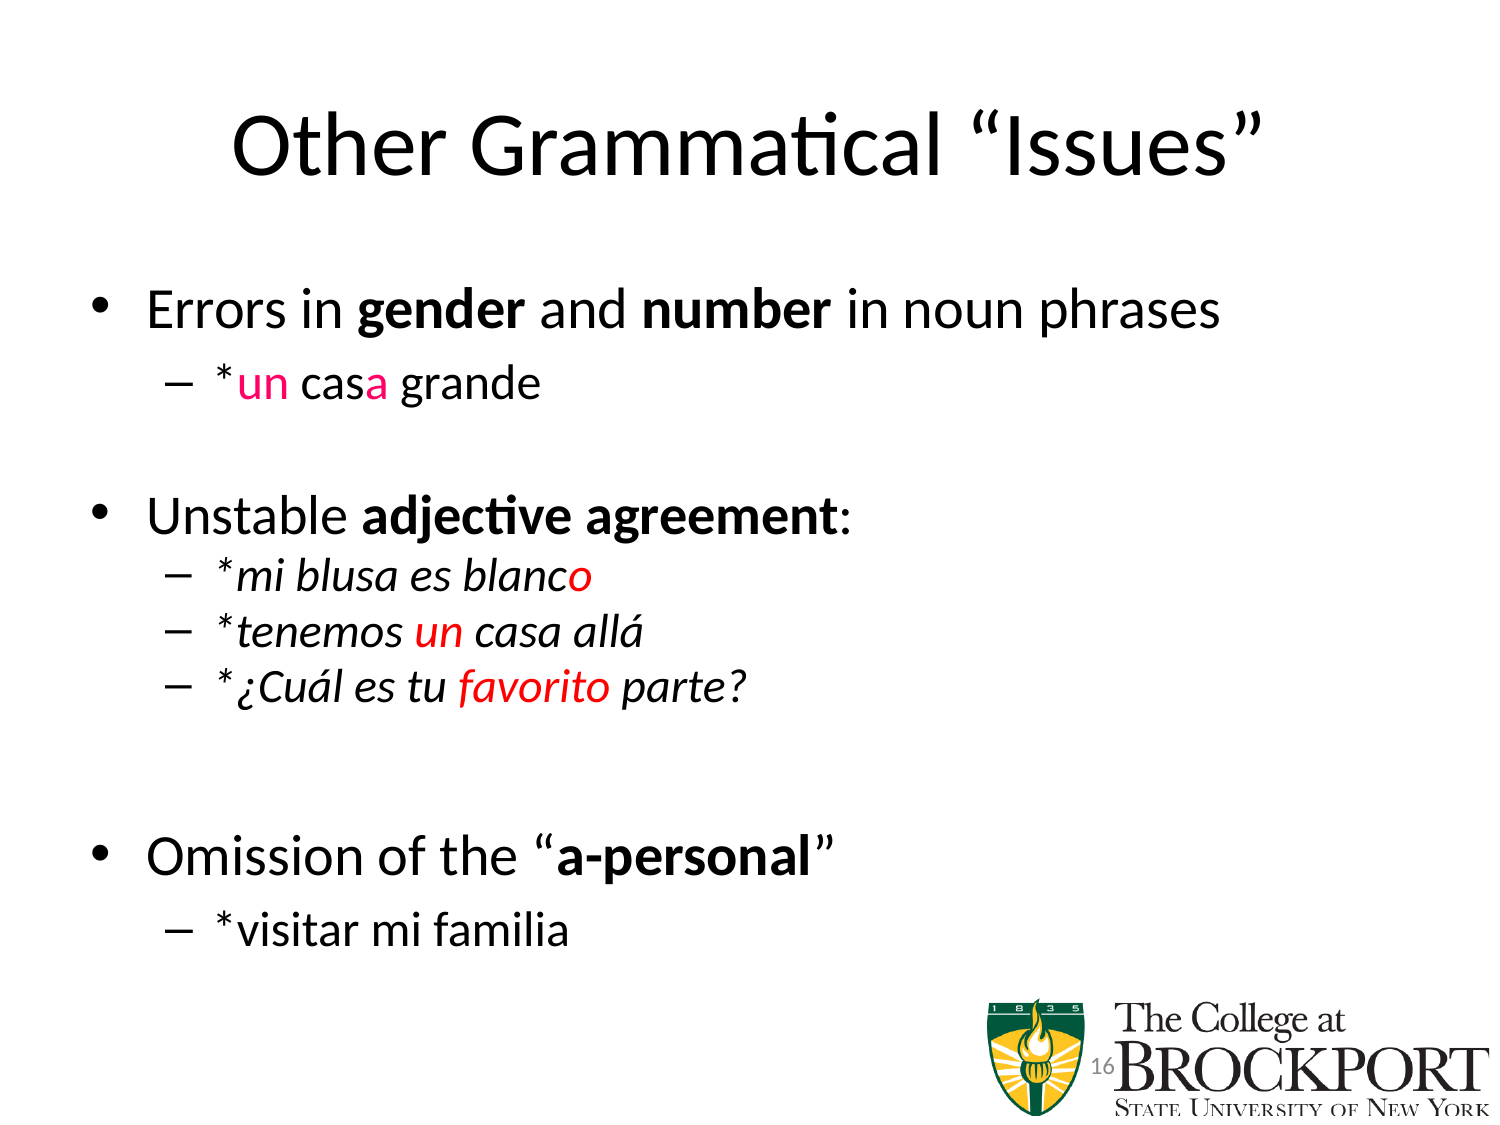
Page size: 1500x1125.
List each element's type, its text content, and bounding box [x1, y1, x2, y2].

list Errors in gender and number in noun phrases *un casa grande Unstable adjective agreement: *mi blusa es blanco *tenemos un casa allá *¿Cuál es tu favorito parte? Omission of the “a-personal” *visitar mi familia [75, 262, 1425, 1005]
title Other Grammatical “Issues” [75, 45, 1425, 233]
slide_number 16 [1074, 1042, 1425, 1103]
